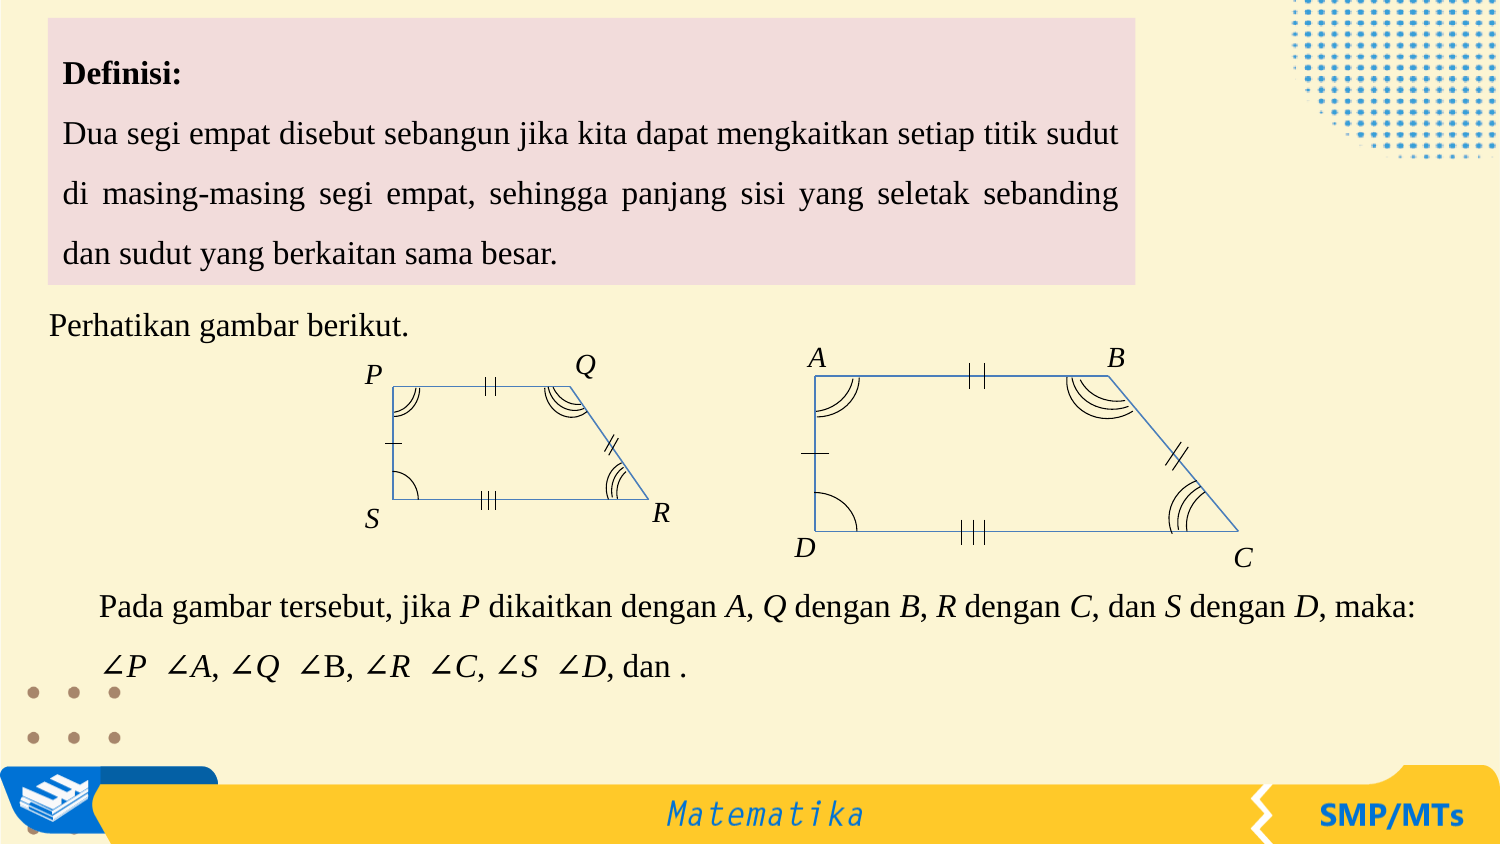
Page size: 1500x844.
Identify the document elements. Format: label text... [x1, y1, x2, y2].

text_box Perhatikan gambar berikut. [34, 295, 785, 350]
picture [0, 0, 1500, 844]
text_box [349, 322, 1293, 583]
text_box Definisi: Dua segi empat disebut sebangun jika kita dapat mengkaitkan setiap titik sudut di masing-masing segi empat, sehingga panjang sisi yang seletak sebanding dan sudut yang berkaitan sama besar. [46, 16, 1137, 287]
